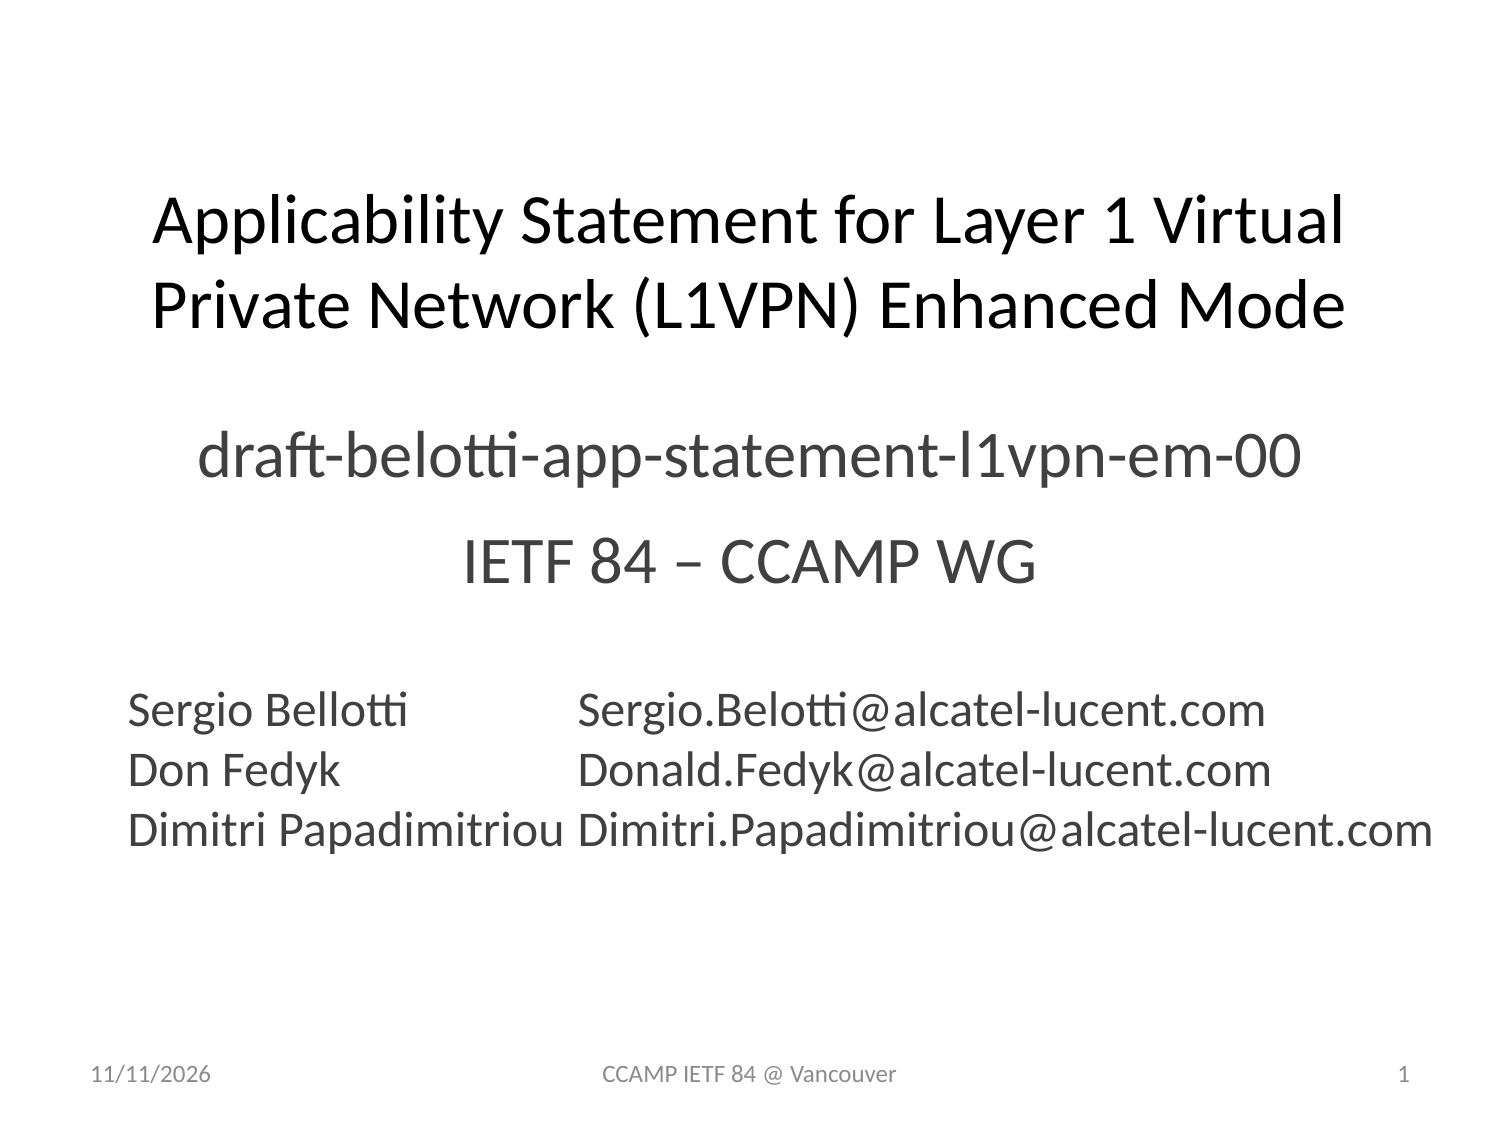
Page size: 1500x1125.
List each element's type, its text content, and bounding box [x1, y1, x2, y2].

subtitle draft-belotti-app-statement-l1vpn-em-00 [159, 403, 1341, 509]
slide_number 1 [1074, 1042, 1425, 1103]
text_box IETF 84 – CCAMP WG [159, 509, 1341, 616]
text_box Sergio Bellotti Sergio.Belotti@alcatel-lucent.com Don Fedyk Donald.Fedyk@alcatel-lucent.com Dimitri Papadimitriou Dimitri.Papadimitriou@alcatel-lucent.com [112, 668, 1500, 917]
title Applicability Statement for Layer 1 Virtual Private Network (L1VPN) Enhanced Mode [112, 137, 1388, 379]
footer CCAMP IETF 84 @ Vancouver [512, 1042, 988, 1103]
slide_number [75, 1042, 425, 1103]
